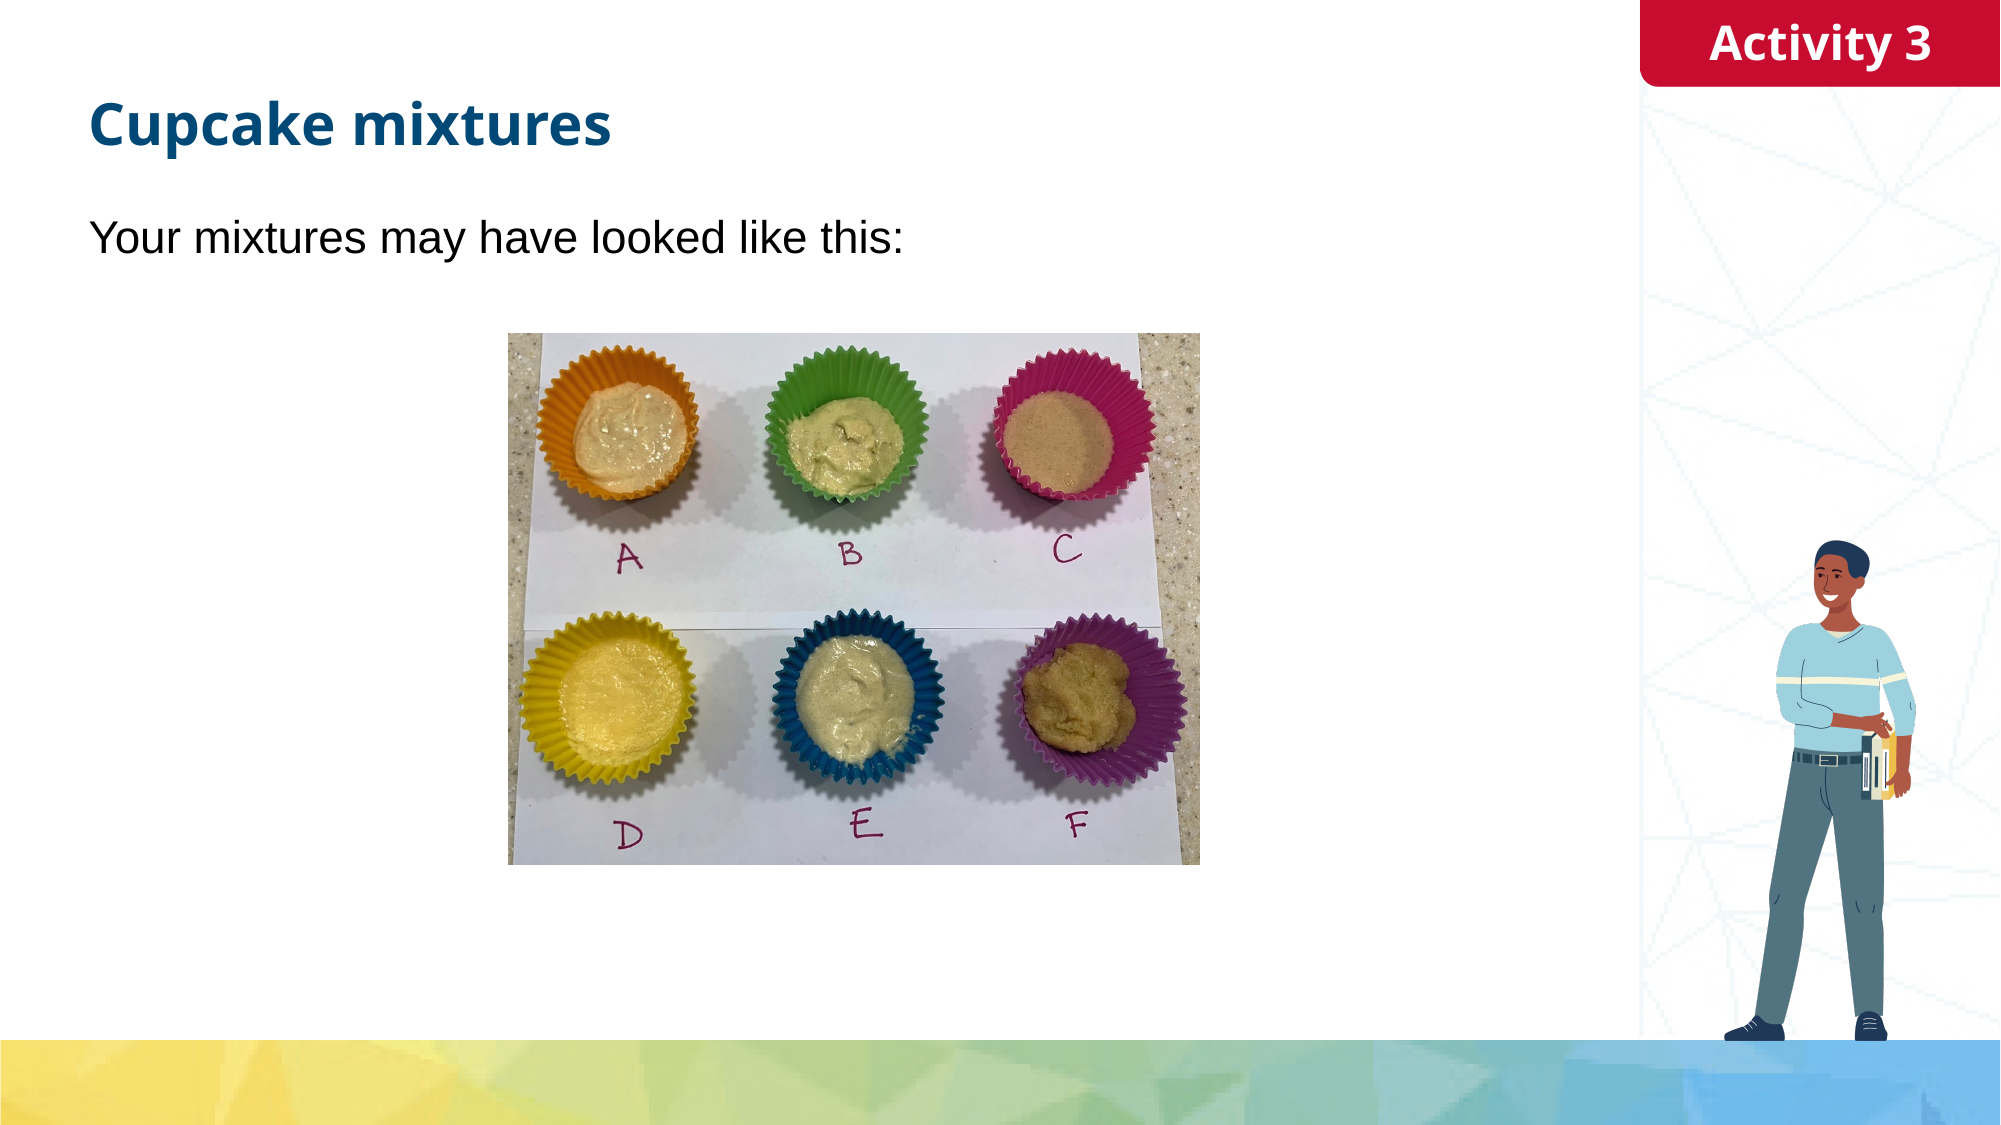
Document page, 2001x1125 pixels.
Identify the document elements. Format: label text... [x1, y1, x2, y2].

list Your mixtures may have looked like this: [88, 206, 1620, 992]
title Cupcake mixtures [88, 88, 1565, 161]
picture [0, 0, 2001, 1125]
picture [508, 333, 1200, 865]
